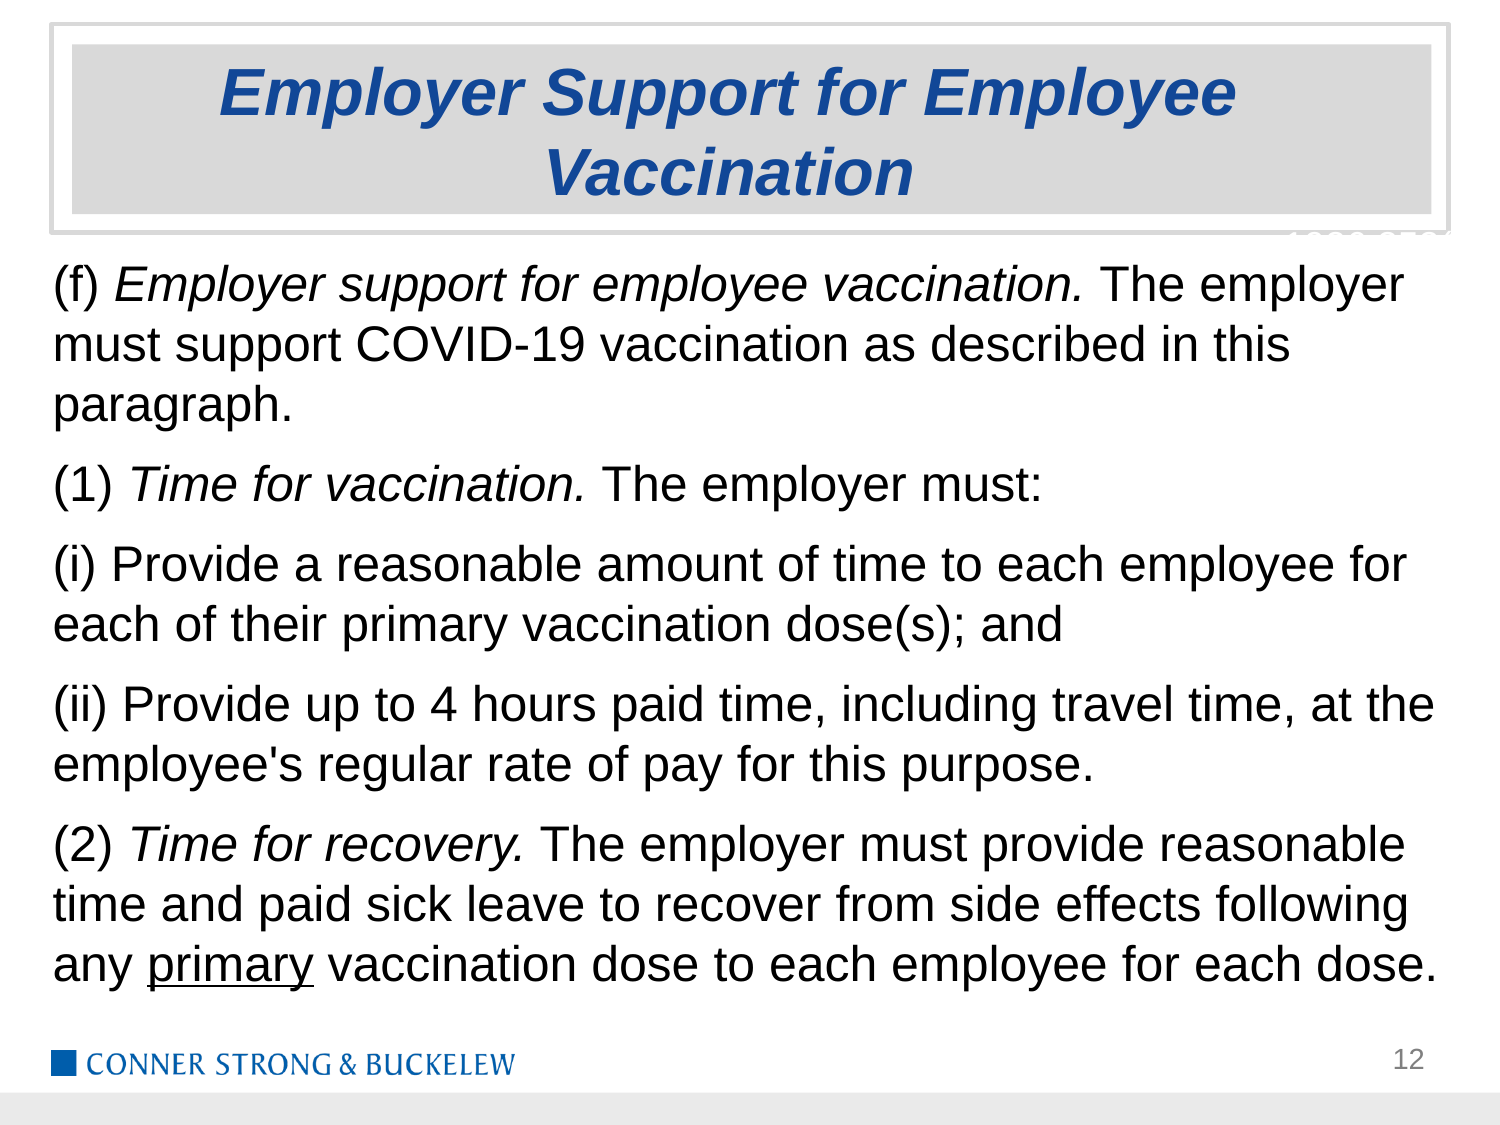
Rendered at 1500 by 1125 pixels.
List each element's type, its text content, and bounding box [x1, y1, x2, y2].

picture [51, 1050, 515, 1076]
list (f) Employer support for employee vaccination. The employer must support COVID-19 vaccination as described in this paragraph. (1) Time for vaccination. The employer must: (i) Provide a reasonable amount of time to each employee for each of their primary vaccination dose(s); and (ii) Provide up to 4 hours paid time, including travel time, at the employee's regular rate of pay for this purpose. (2) Time for recovery. The employer must provide reasonable time and paid sick leave to recover from side effects following any primary vaccination dose to each employee for each dose. [0, 243, 1477, 970]
text_box 1926.352(h) [1087, 214, 1500, 274]
title Employer Support for Employee Vaccination [30, 44, 1429, 215]
